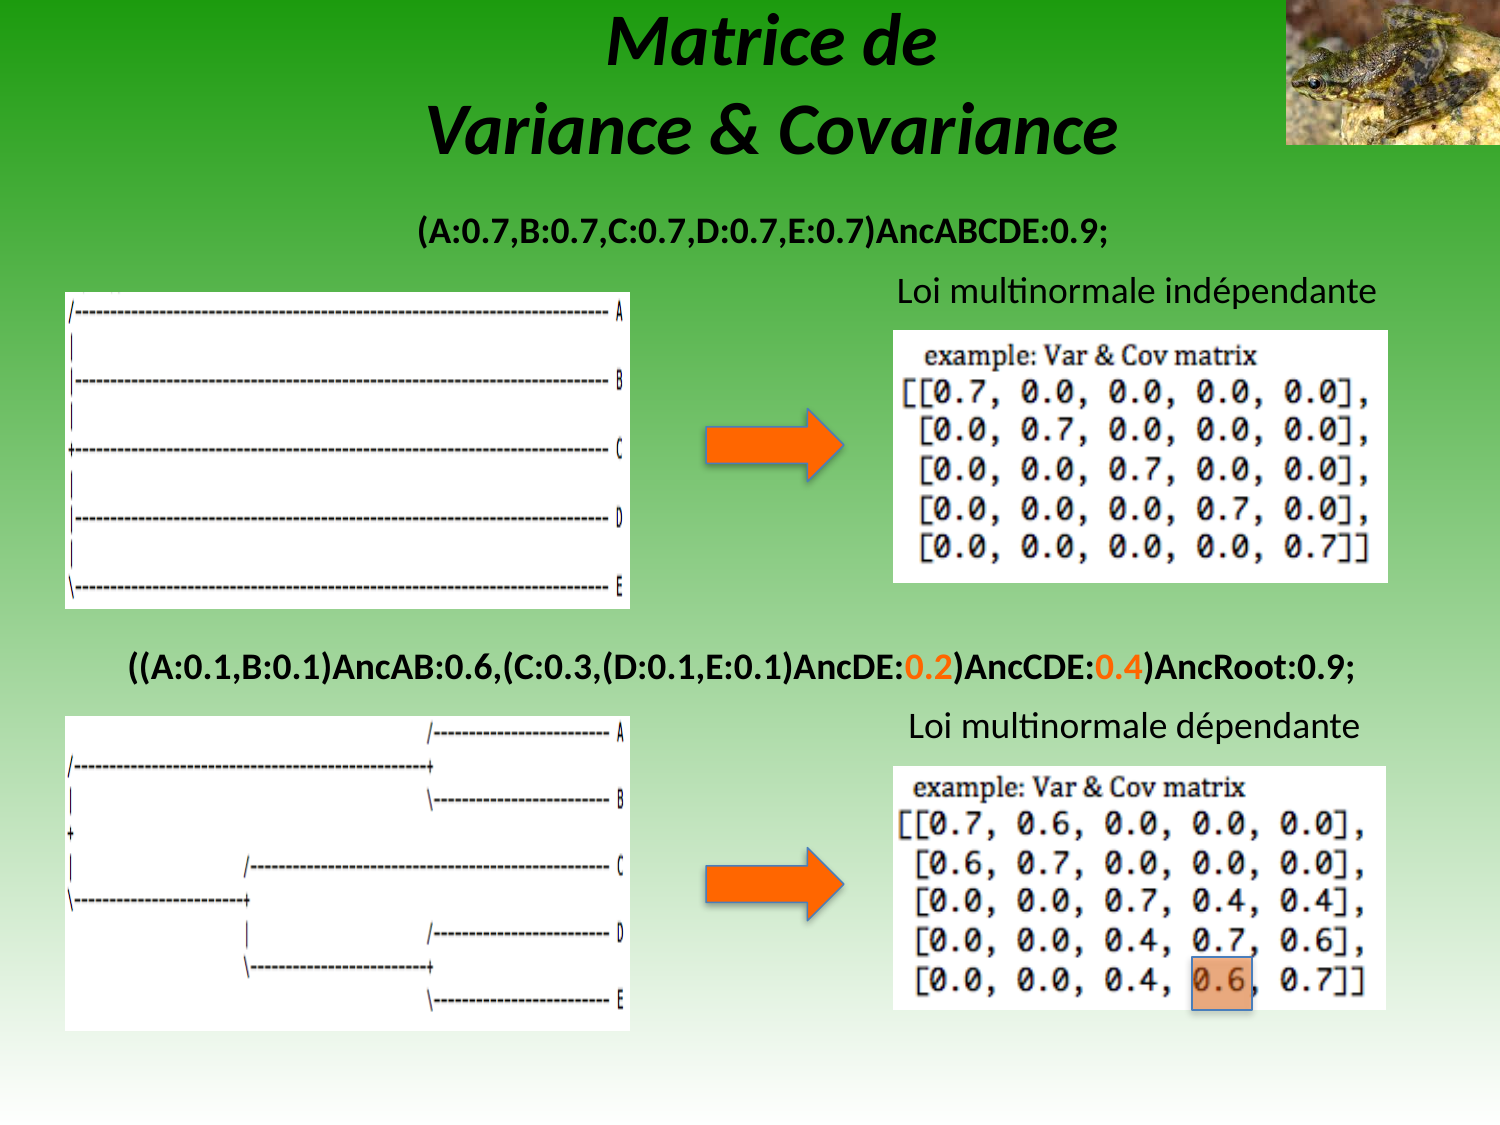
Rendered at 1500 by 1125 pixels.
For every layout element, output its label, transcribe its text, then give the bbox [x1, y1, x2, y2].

title Matrice de Variance & Covariance [112, 0, 1449, 178]
picture [893, 765, 1386, 1011]
text_box (A:0.7,B:0.7,C:0.7,D:0.7,E:0.7)AncABCDE:0.9; [112, 198, 1413, 259]
text_box ((A:0.1,B:0.1)AncAB:0.6,(C:0.3,(D:0.1,E:0.1)AncDE:0.2)AncCDE:0.4)AncRoot:0.9; [112, 634, 1413, 695]
picture [1286, 0, 1500, 146]
text_box Loi multinormale indépendante [882, 259, 1402, 319]
text_box Loi multinormale dépendante [893, 693, 1413, 754]
picture [65, 292, 630, 609]
picture [65, 716, 630, 1031]
text_box [705, 846, 845, 922]
picture [893, 329, 1388, 583]
text_box [705, 407, 845, 483]
